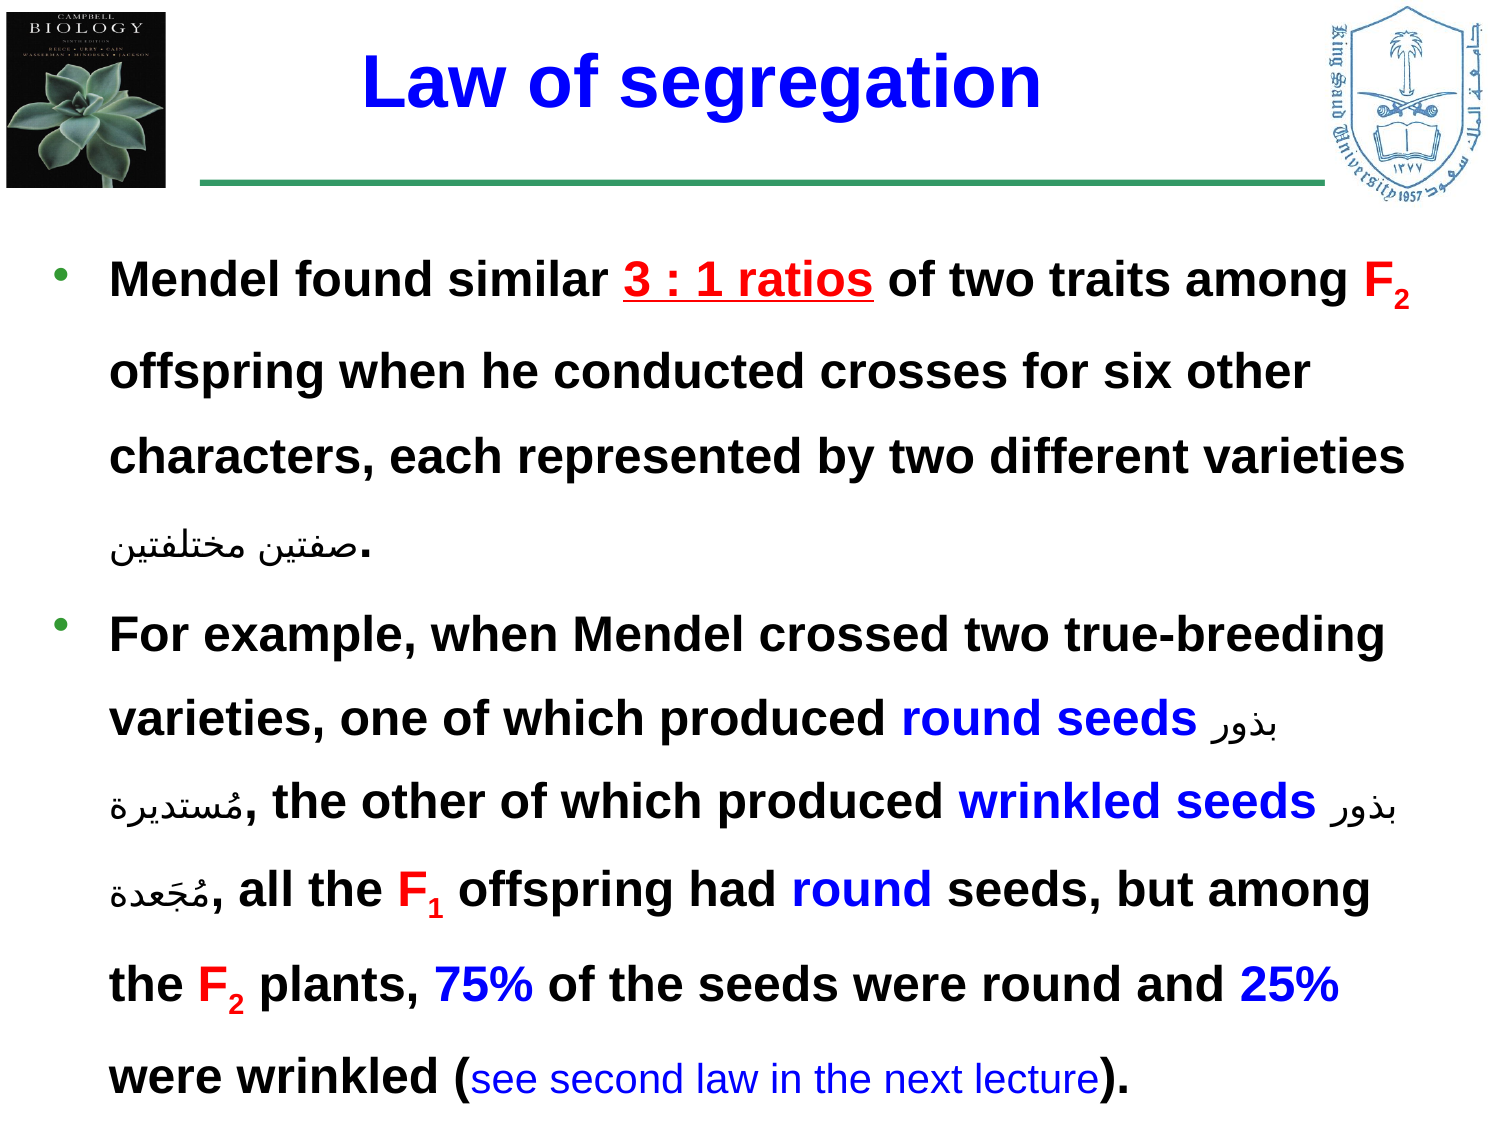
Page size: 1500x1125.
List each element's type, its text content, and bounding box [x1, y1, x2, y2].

list Mendel found similar 3 : 1 ratios of two traits among F2 offspring when he conducted crosses for six other characters, each represented by two different varieties صفتين مختلفتين. For example, when Mendel crossed two true-breeding varieties, one of which produced round seeds بذور مُستديرة, the other of which produced wrinkled seeds بذور مُجَعدة, all the F1 offspring had round seeds, but among the F2 plants, 75% of the seeds were round and 25% were wrinkled (see second law in the next lecture). [37, 216, 1450, 1112]
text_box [5, 0, 1488, 209]
